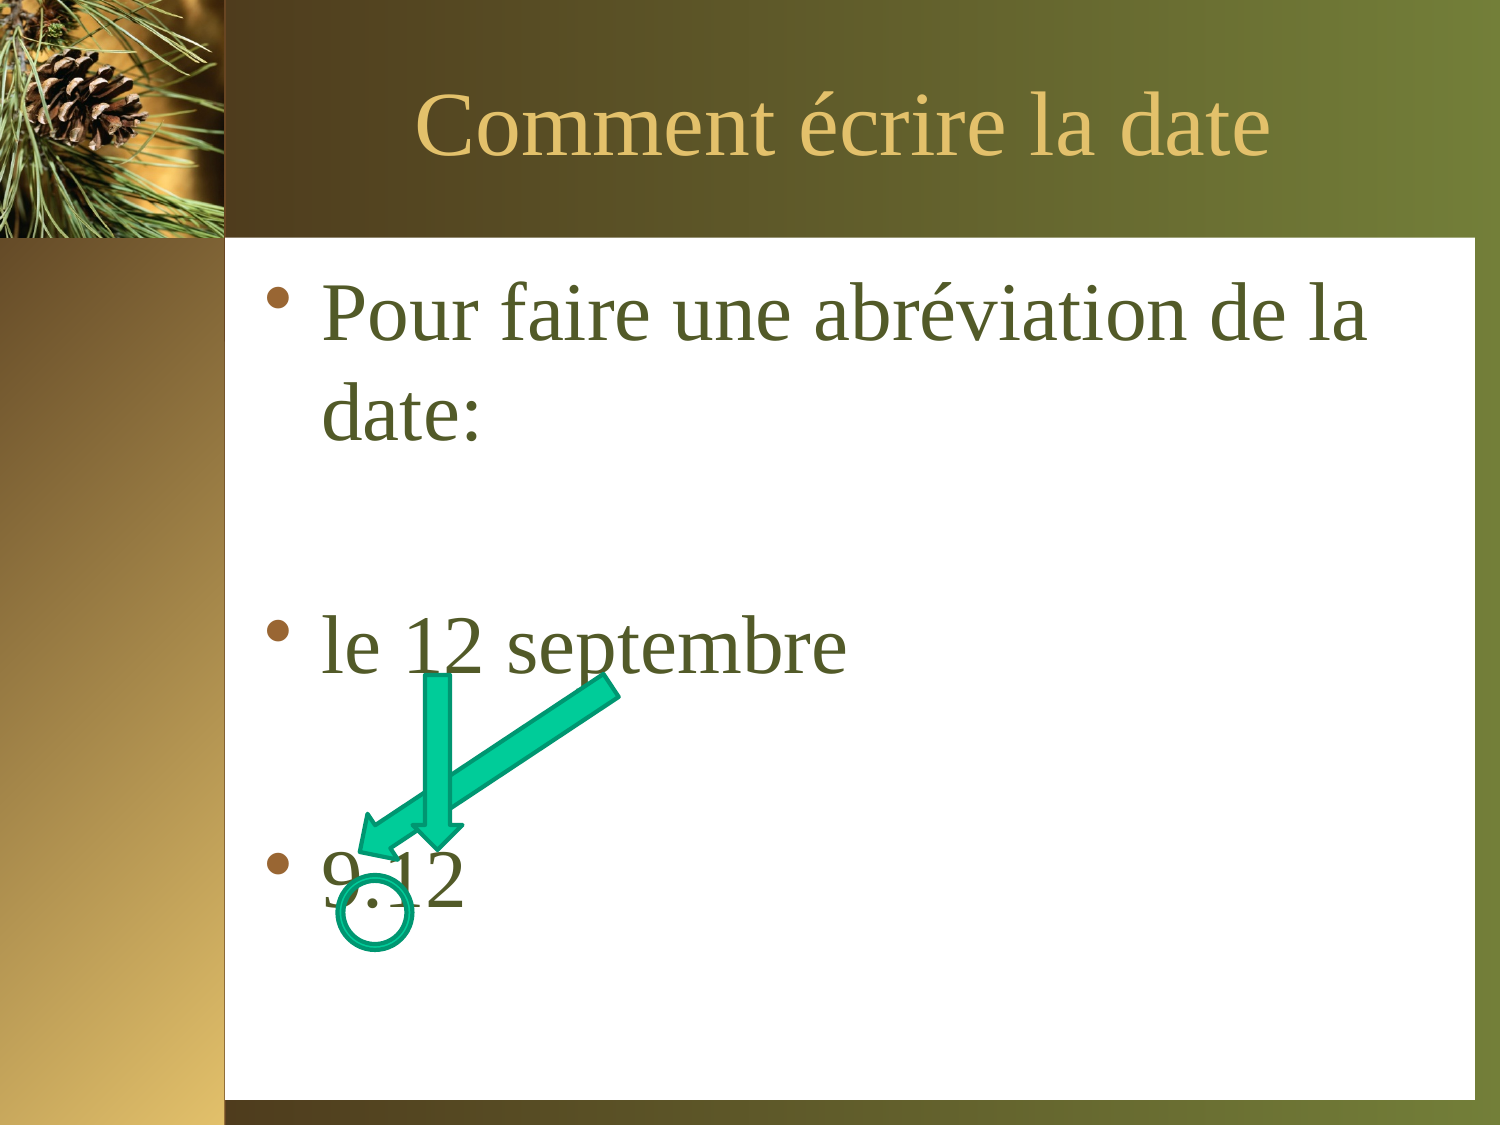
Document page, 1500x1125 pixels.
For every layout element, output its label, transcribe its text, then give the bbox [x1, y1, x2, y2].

list Pour faire une abréviation de la date: le 12 septembre 9.12 [249, 249, 1463, 1088]
text_box [357, 791, 422, 862]
title Comment écrire la date [249, 24, 1438, 213]
picture [0, 0, 224, 238]
text_box [335, 872, 415, 953]
text_box [410, 672, 465, 853]
text_box [453, 671, 621, 810]
